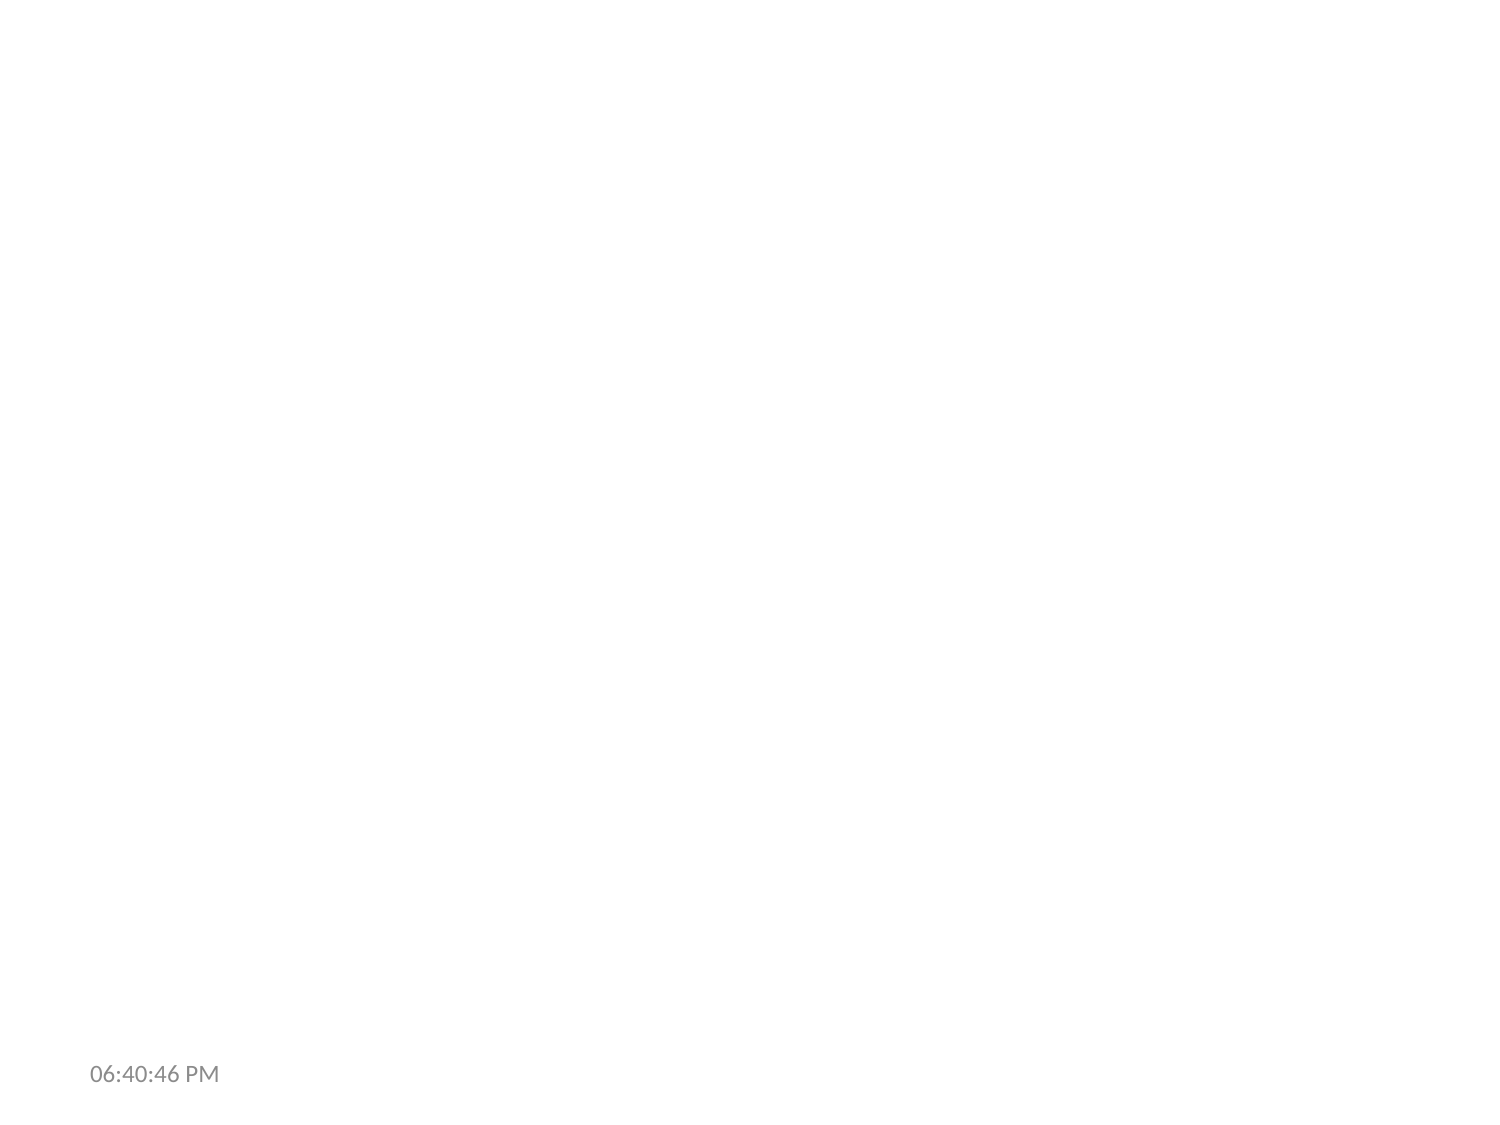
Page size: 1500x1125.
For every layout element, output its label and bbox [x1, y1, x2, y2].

slide_number [75, 1042, 425, 1103]
